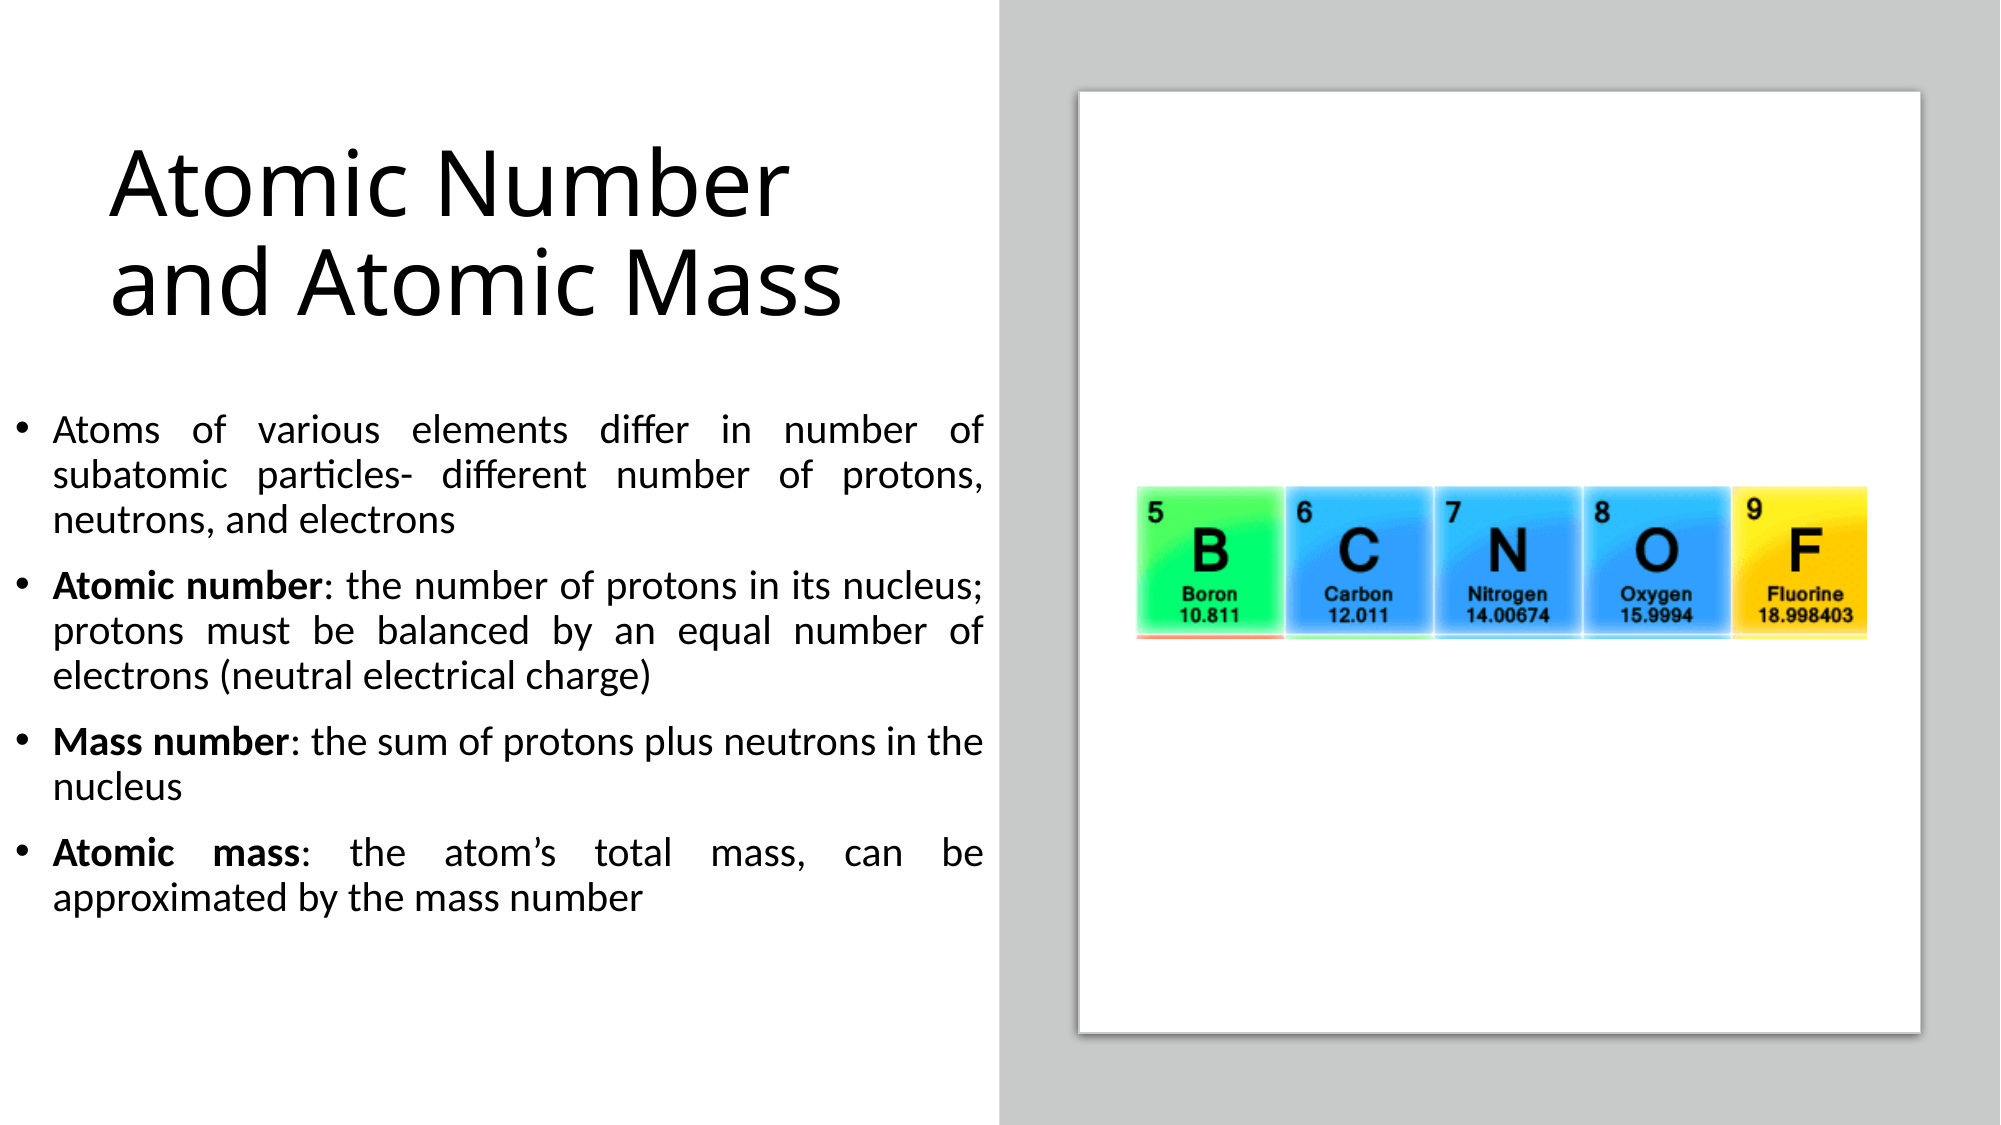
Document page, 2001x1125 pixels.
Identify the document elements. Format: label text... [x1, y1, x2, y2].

text_box [1078, 90, 1922, 1034]
text_box [998, 0, 2000, 1125]
title Atomic Number and Atomic Mass [94, 103, 906, 370]
list Atoms of various elements differ in number of subatomic particles- different number of protons, neutrons, and electrons Atomic number: the number of protons in its nucleus; protons must be balanced by an equal number of electrons (neutral electrical charge) Mass number: the sum of protons plus neutrons in the nucleus Atomic mass: the atom’s total mass, can be approximated by the mass number [0, 399, 998, 1021]
picture [1132, 486, 1867, 639]
